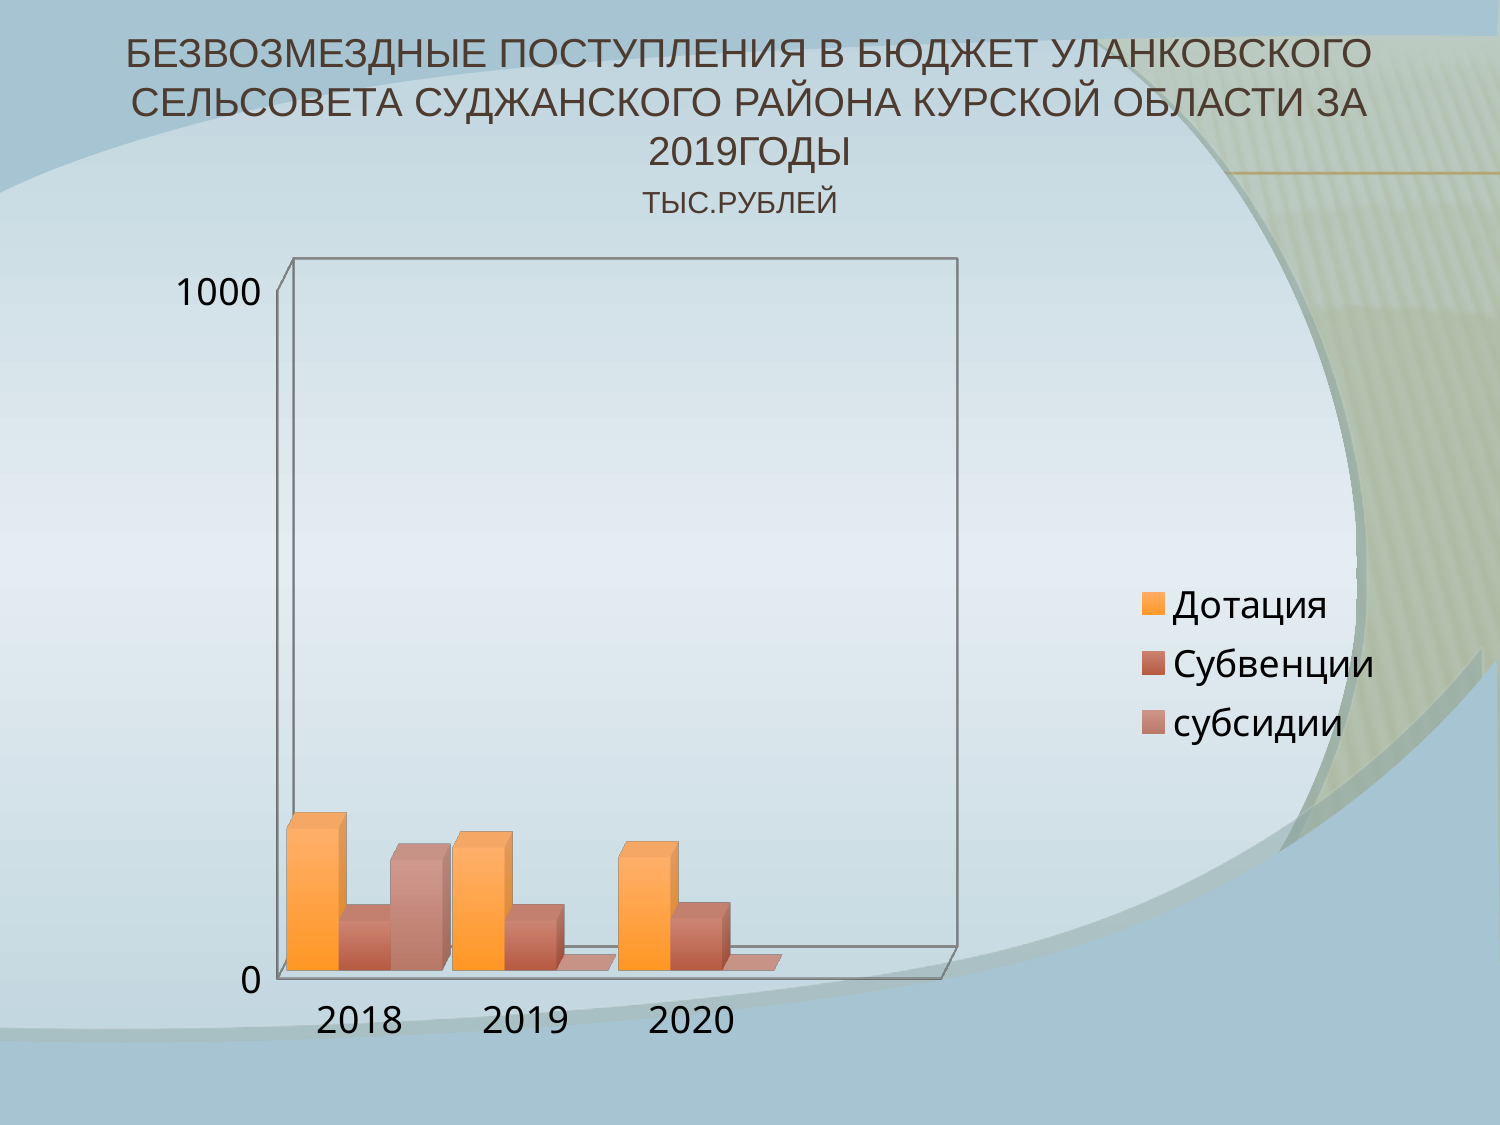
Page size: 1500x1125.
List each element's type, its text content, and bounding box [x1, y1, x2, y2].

chart [135, 231, 1400, 1095]
title Безвозмездные поступления в бюджет УЛАНКОВСКОГО сельсовета Суджанского района Курской области За 2019годы тыс.рублей [93, 19, 1407, 231]
